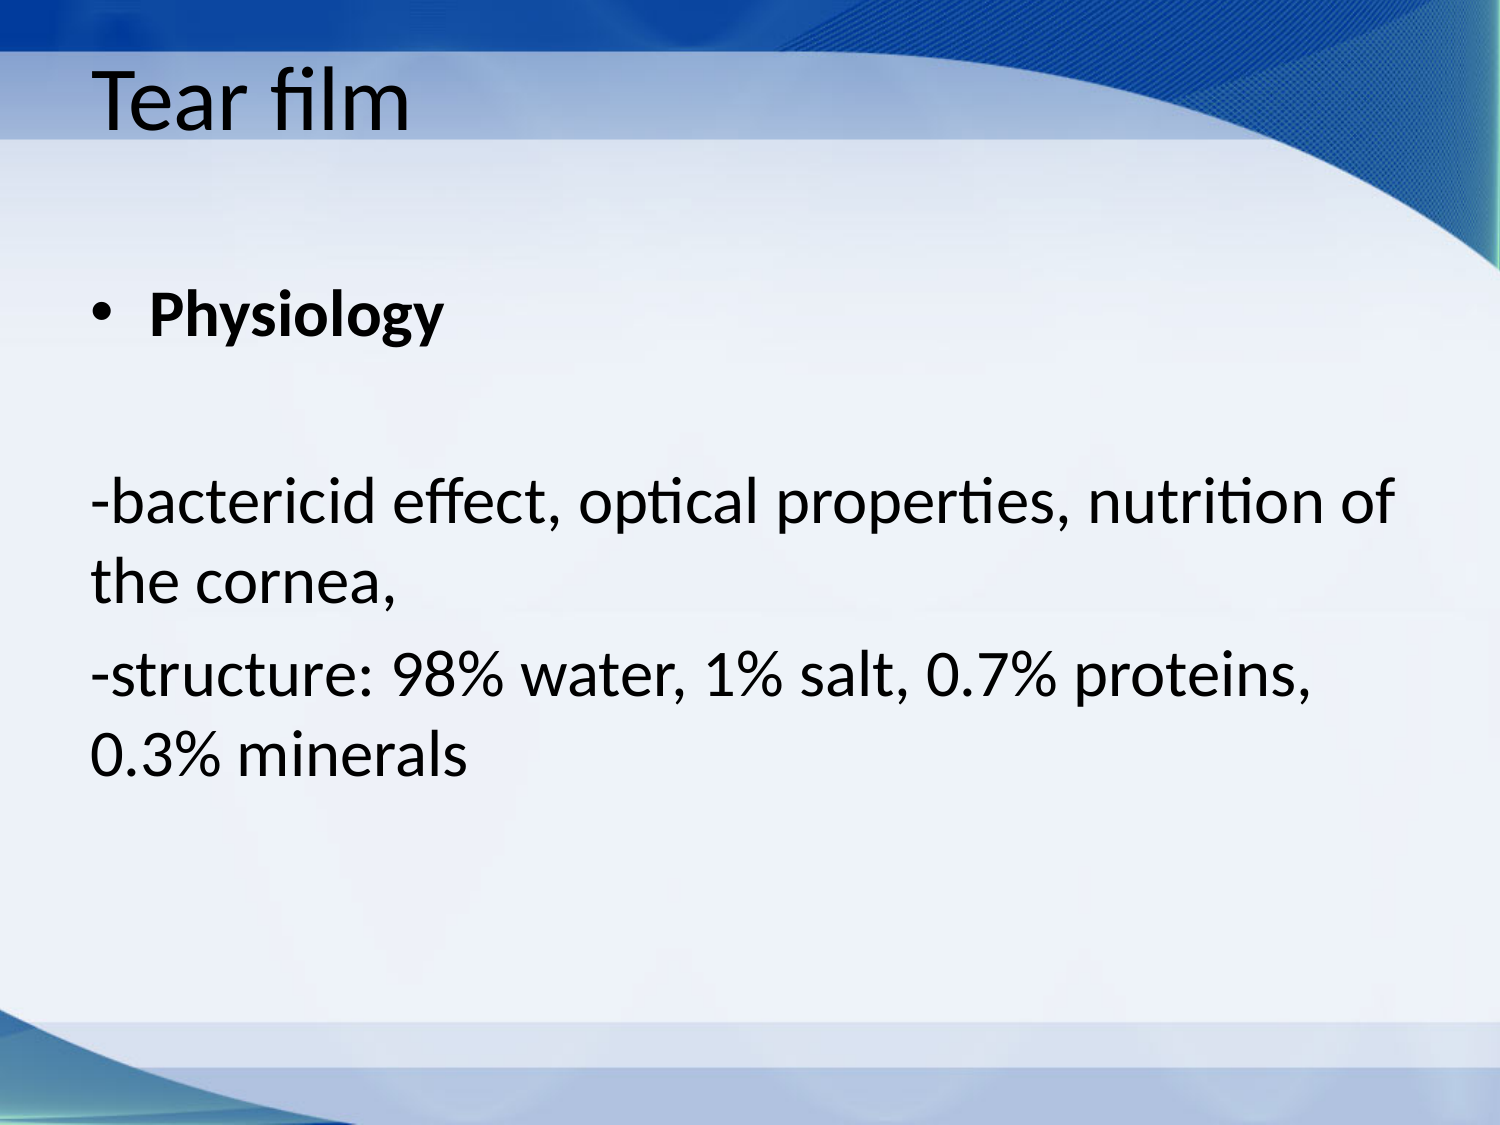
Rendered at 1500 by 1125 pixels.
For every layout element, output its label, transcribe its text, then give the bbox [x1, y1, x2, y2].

title Tear film [76, 0, 1427, 188]
picture [0, 0, 1500, 1125]
list Physiology -bactericid effect, optical properties, nutrition of the cornea, -structure: 98% water, 1% salt, 0.7% proteins, 0.3% minerals [75, 262, 1425, 1005]
